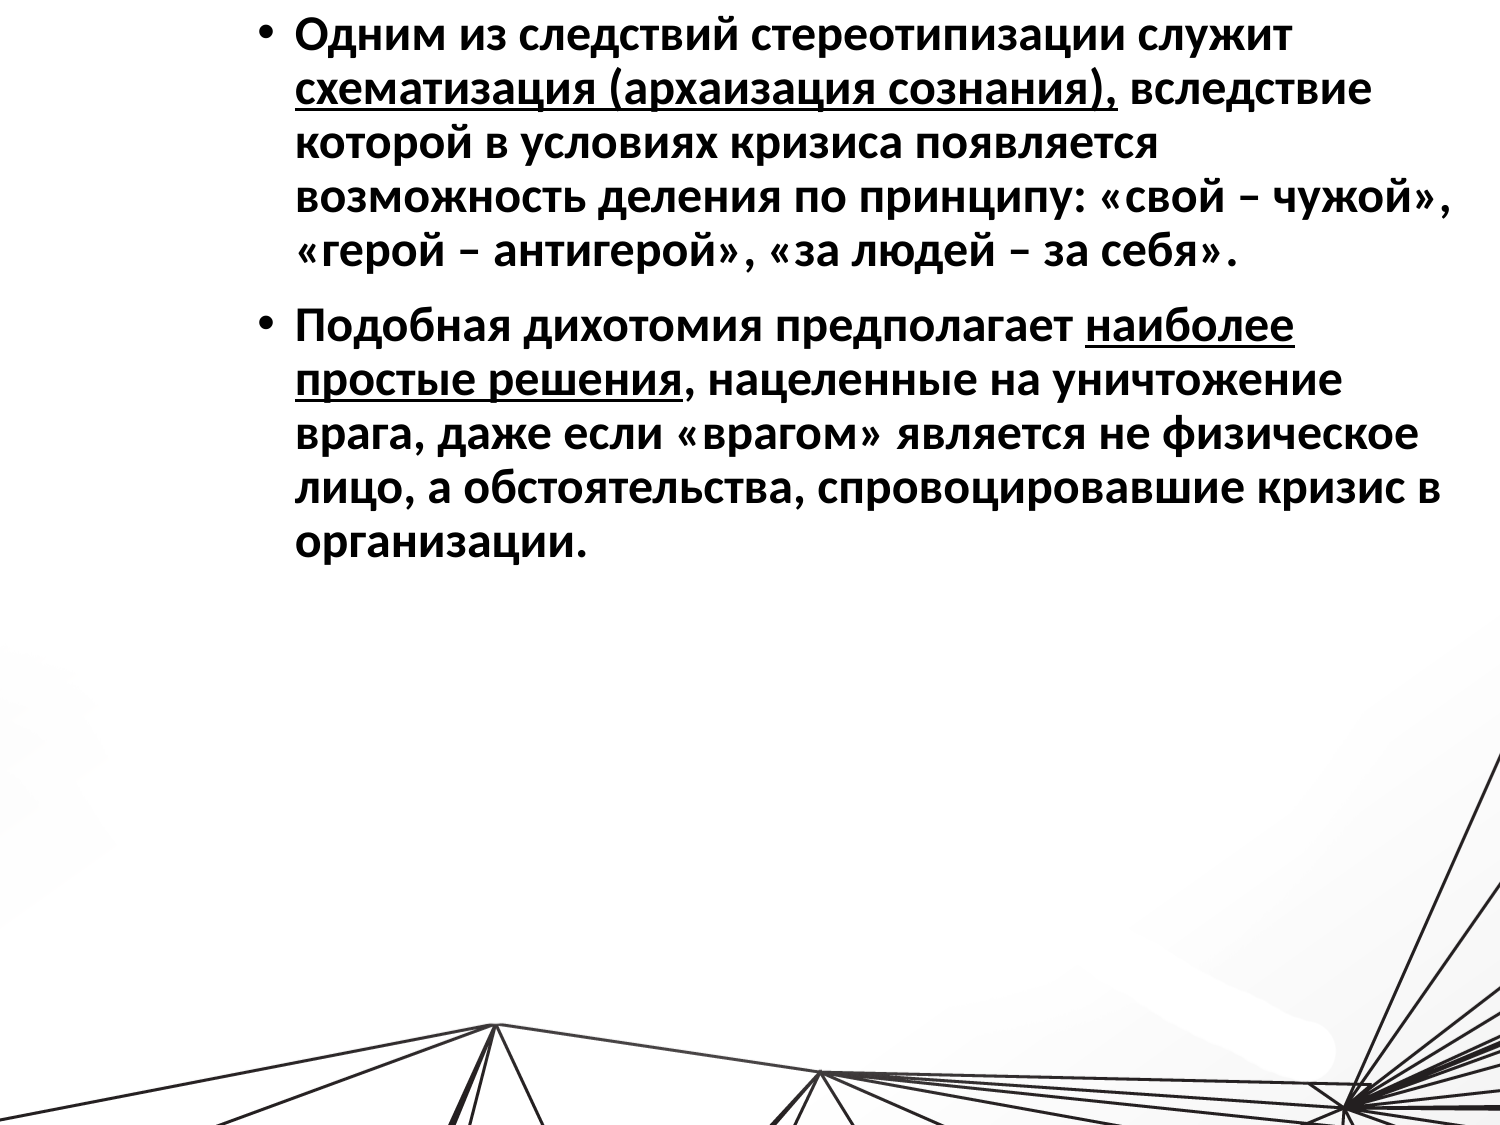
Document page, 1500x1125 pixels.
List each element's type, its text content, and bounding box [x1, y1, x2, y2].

list Одним из следствий стереотипизации служит схематизация (архаизация сознания), вследствие которой в условиях кризиса появляется возможность деления по принципу: «свой – чужой», «герой – антигерой», «за людей – за себя». Подобная дихотомия предполагает наиболее простые решения, нацеленные на уничтожение врага, даже если «врагом» является не физическое лицо, а обстоятельства, спровоцировавшие кризис в организации. [241, 0, 1476, 1024]
picture [0, 0, 1500, 1125]
